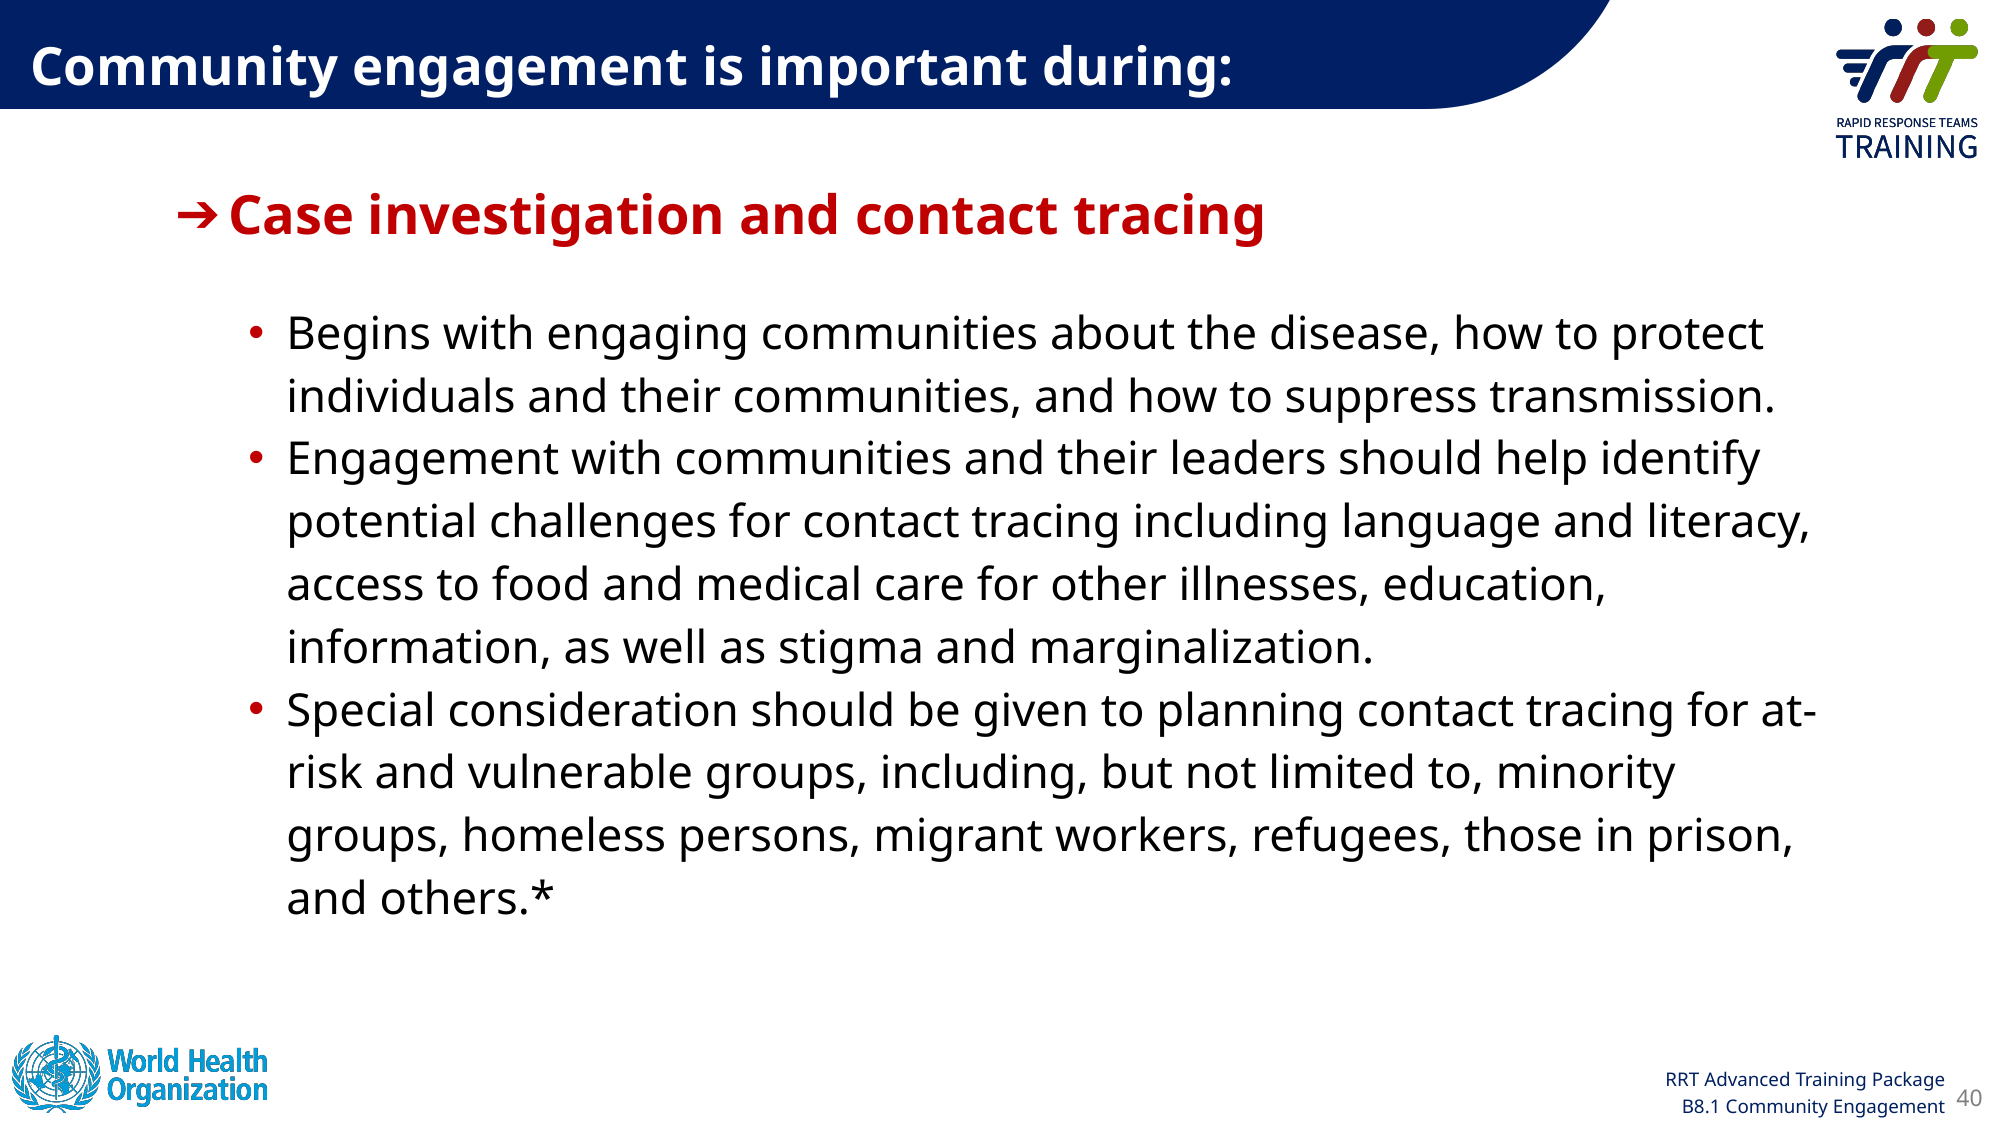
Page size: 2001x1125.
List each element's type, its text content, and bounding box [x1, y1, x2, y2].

picture [59, 1035, 267, 1113]
picture [0, 0, 1636, 109]
picture [1835, 19, 1978, 167]
picture [34, 1054, 43, 1078]
list Case investigation and contact tracing Begins with engaging communities about the disease, how to protect individuals and their communities, and how to suppress transmission. Engagement with communities and their leaders should help identify potential challenges for contact tracing including language and literacy, access to food and medical care for other illnesses, education, information, as well as stigma and marginalization. Special consideration should be given to planning contact tracing for at-risk and vulnerable groups, including, but not limited to, minority groups, homeless persons, migrant workers, refugees, those in prison, and others.* [152, 180, 1848, 945]
picture [46, 1056, 54, 1062]
picture [22, 1062, 26, 1077]
picture [30, 1083, 37, 1091]
picture [40, 1062, 47, 1070]
picture [71, 1053, 90, 1091]
picture [24, 1054, 36, 1087]
picture [12, 1083, 48, 1113]
picture [12, 1035, 54, 1068]
text_box Community engagement is important during: [22, 15, 1490, 122]
picture [50, 1108, 62, 1113]
picture [36, 1088, 78, 1105]
